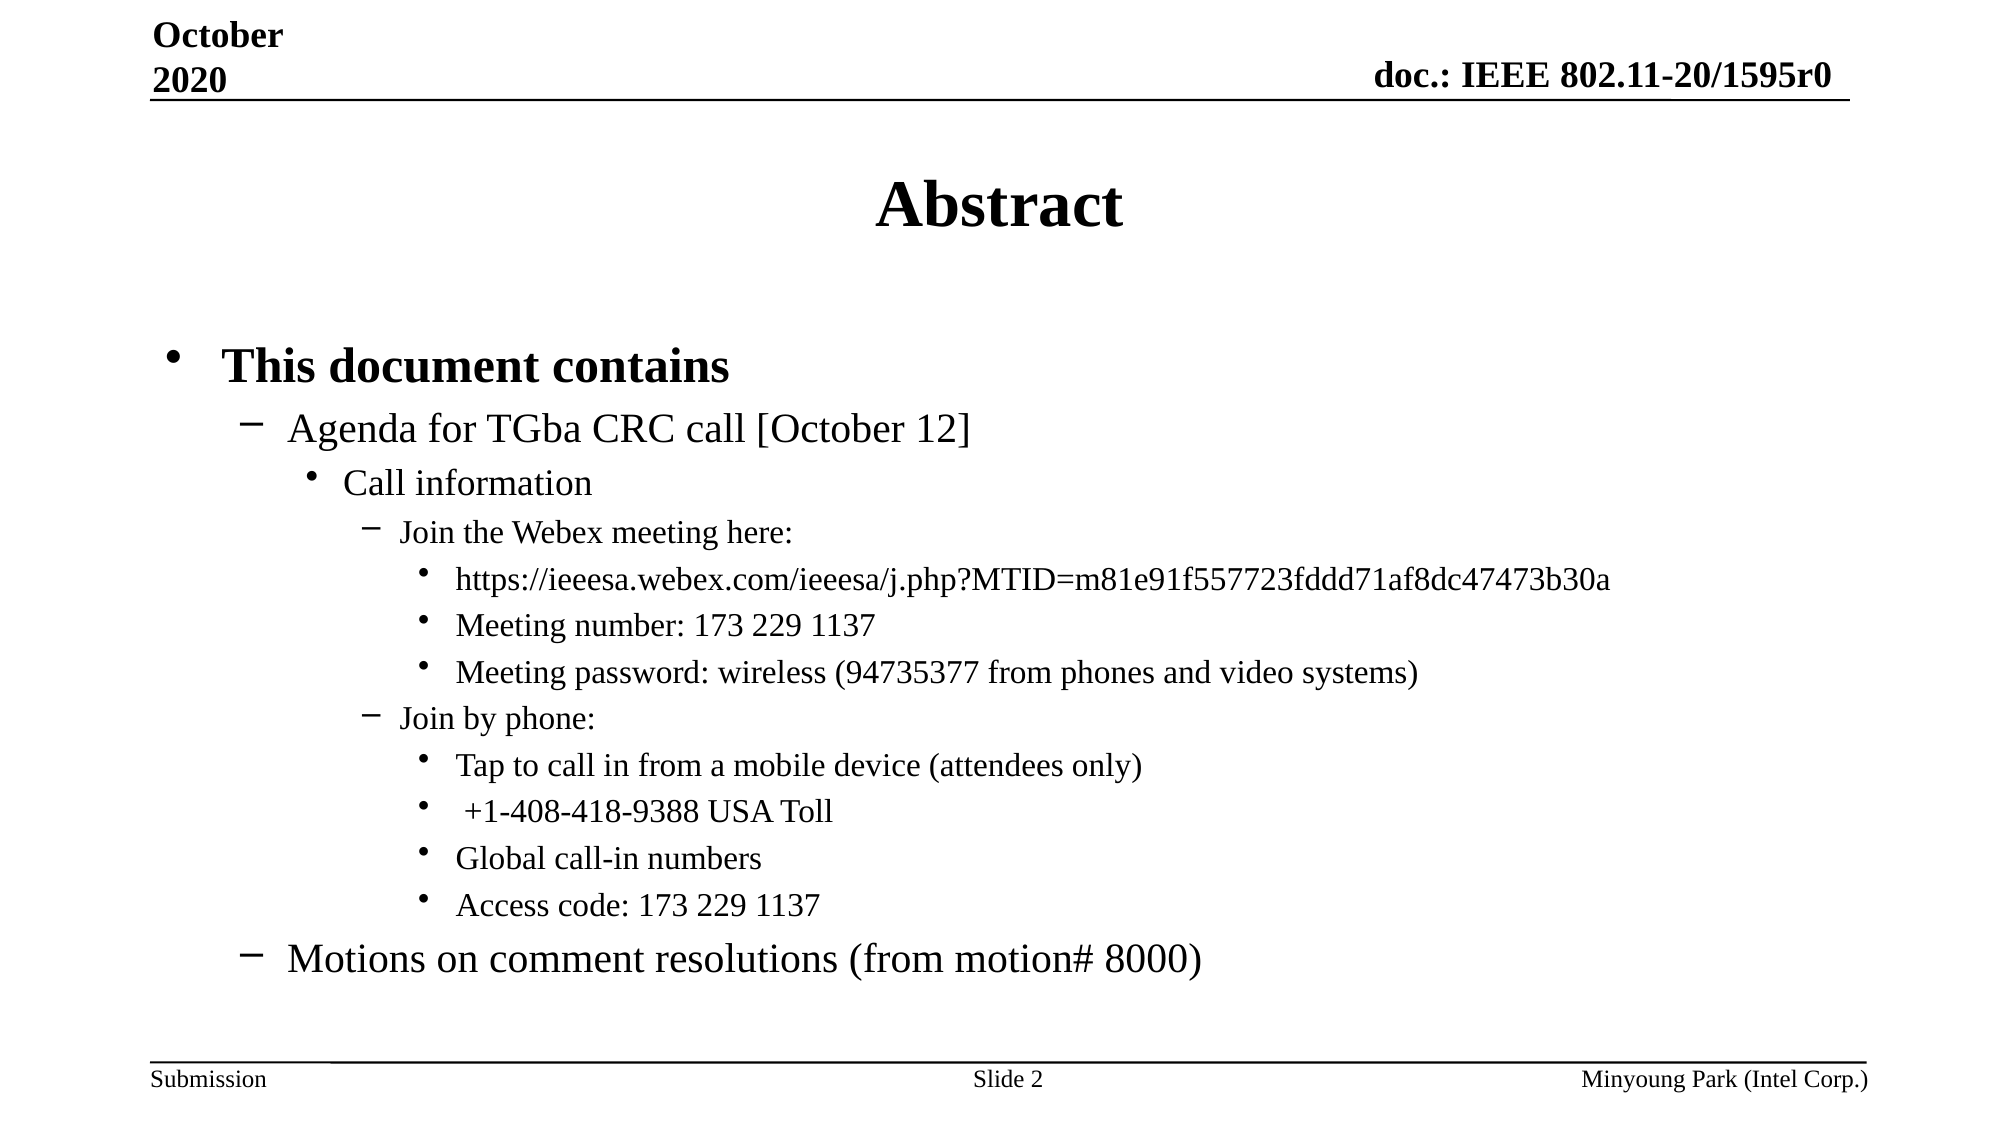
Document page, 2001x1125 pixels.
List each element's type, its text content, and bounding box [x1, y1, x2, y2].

slide_number Slide 2 [964, 1061, 1053, 1093]
title Abstract [150, 112, 1850, 288]
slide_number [152, 54, 347, 101]
list This document contains Agenda for TGba CRC call [October 12] Call information Join the Webex meeting here: https://ieeesa.webex.com/ieeesa/j.php?MTID=m81e91f557723fddd71af8dc47473b30a Meeting number: 173 229 1137 Meeting password: wireless (94735377 from phones and video systems) Join by phone: Tap to call in from a mobile device (attendees only) +1-408-418-9388 USA Toll Global call-in numbers Access code: 173 229 1137 Motions on comment resolutions (from motion# 8000) [150, 324, 1850, 1000]
footer Minyoung Park (Intel Corp.) [1266, 1061, 1869, 1093]
